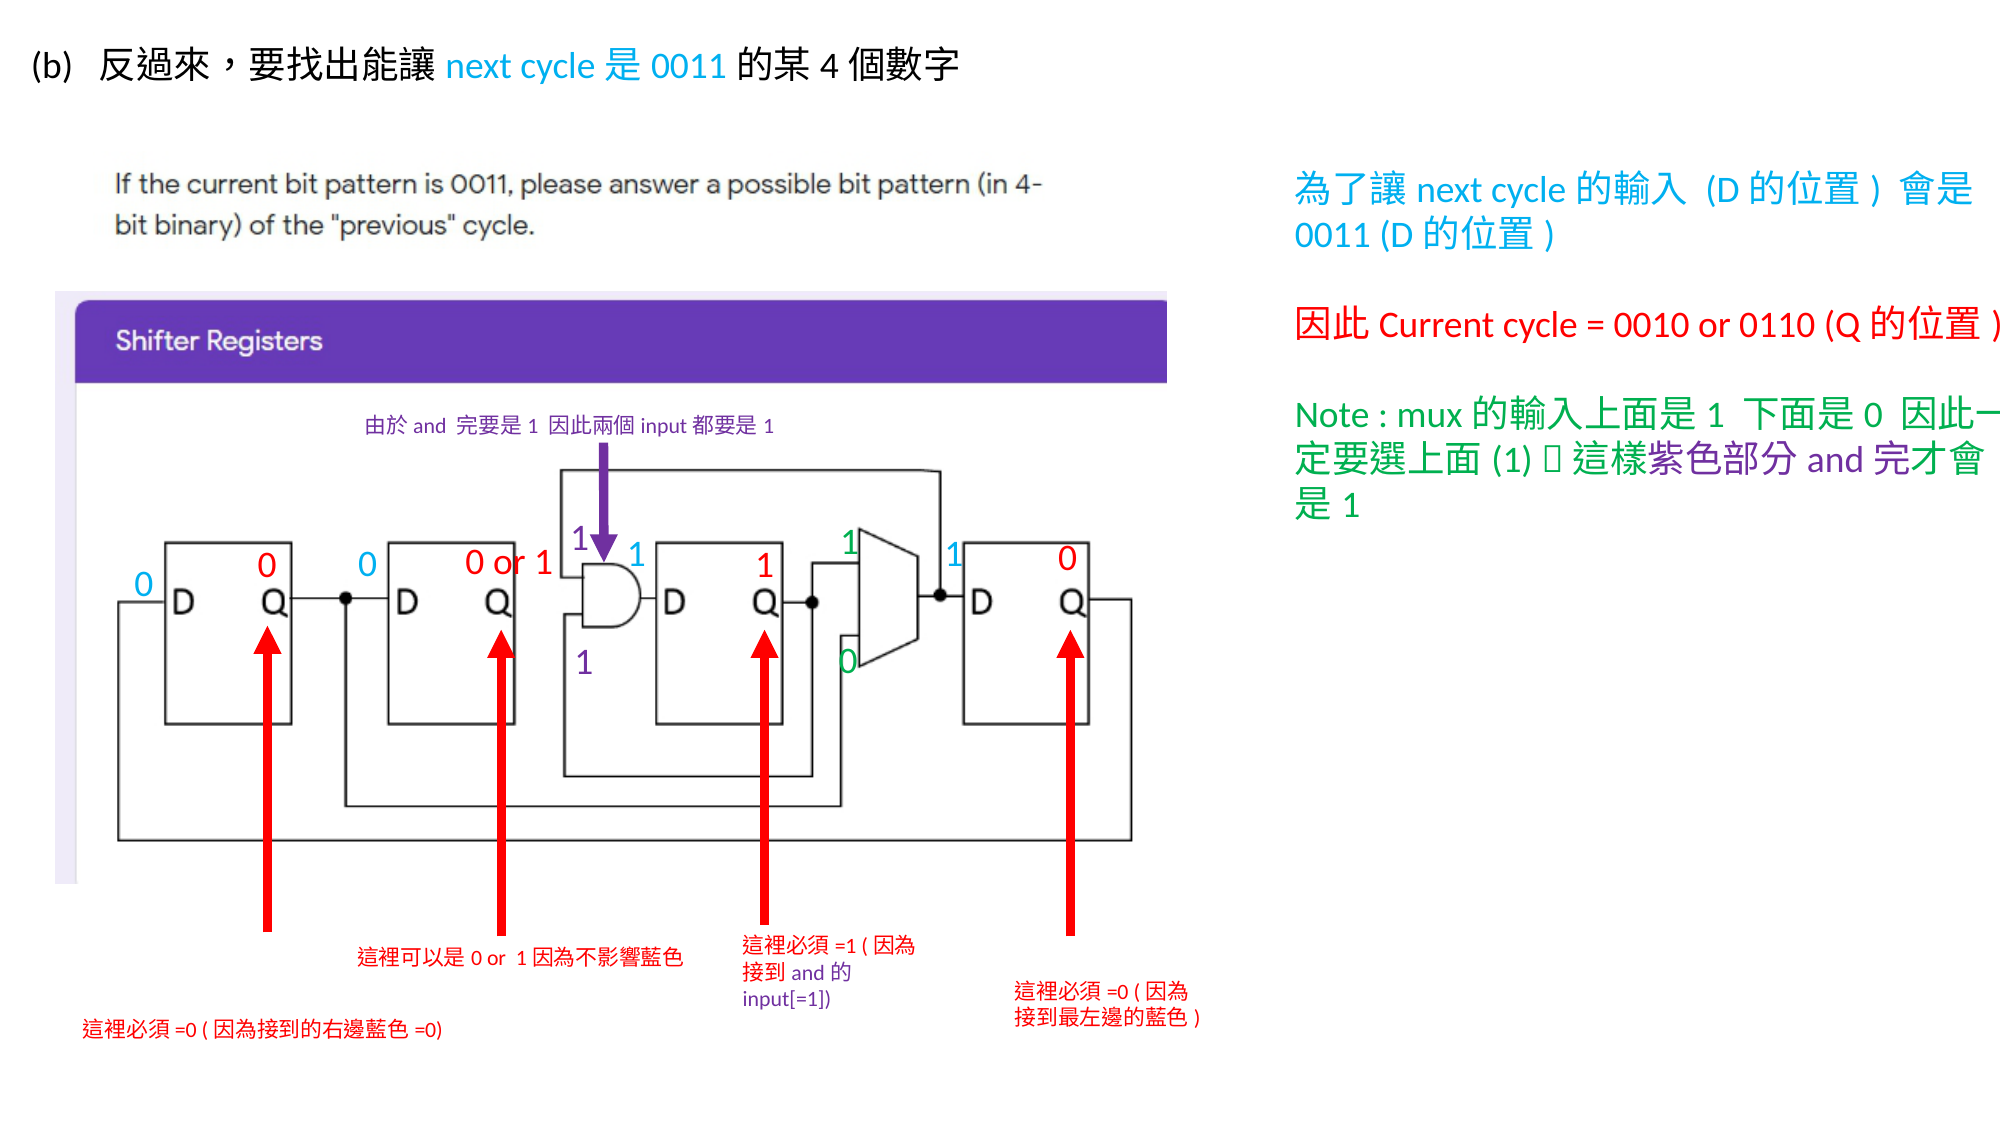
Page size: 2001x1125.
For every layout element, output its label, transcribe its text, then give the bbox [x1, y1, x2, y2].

text_box 為了讓next cycle的輸入 (D的位置) 會是 0011 (D的位置) 因此Current cycle = 0010 or 0110 (Q的位置) Note : mux的輸入上面是1 下面是0 因此一定要選上面(1) 這樣紫色部分and完才會是1 [1280, 157, 2000, 803]
text_box 這裡可以是0 or 1因為不影響藍色 [342, 936, 700, 978]
picture [93, 151, 1060, 249]
text_box 這裡必須=0 (因為接到的右邊藍色=0) [68, 1007, 458, 1049]
picture [55, 291, 1167, 884]
text_box 這裡必須=0 (因為接到最左邊的藍色) [999, 969, 1224, 1038]
text_box 這裡必須=1 (因為接到and的input[=1]) [727, 924, 952, 1018]
text_box (b) 反過來，要找出能讓next cycle是0011的某4個數字 [16, 33, 979, 94]
